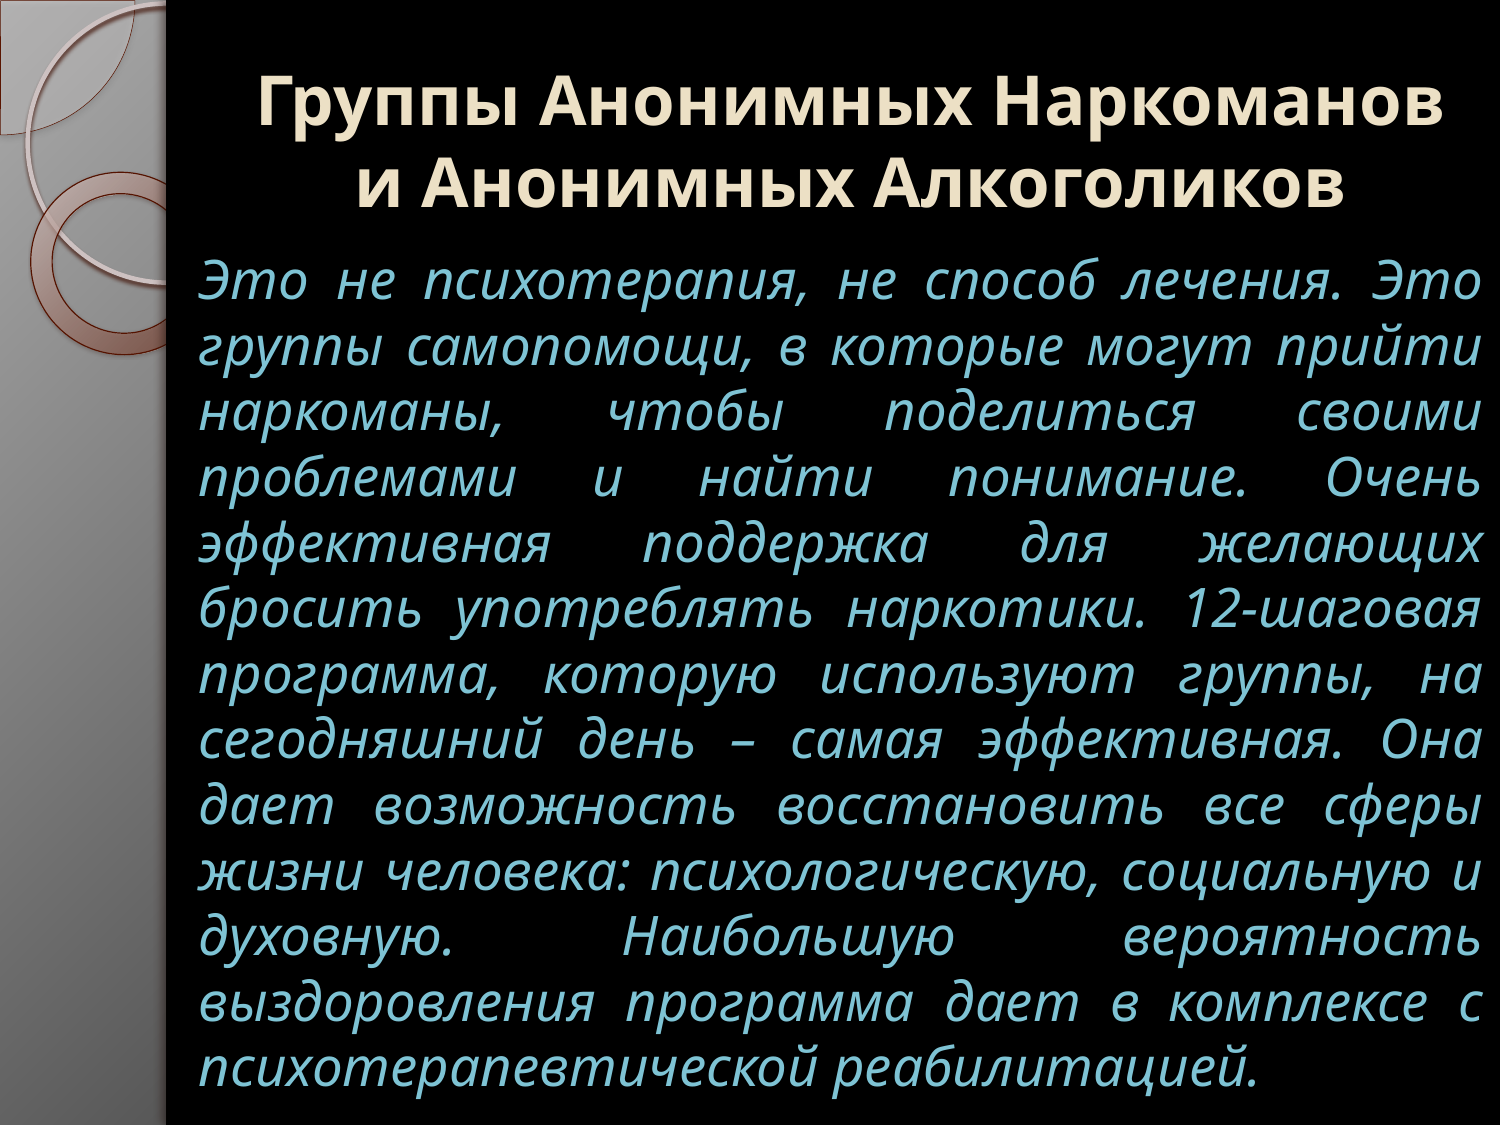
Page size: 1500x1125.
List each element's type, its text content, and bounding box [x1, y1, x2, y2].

title Группы Анонимных Наркоманов и Анонимных Алкоголиков [235, 45, 1466, 233]
list Это не психотерапия, не способ лечения. Это группы самопомощи, в которые могут прийти наркоманы, чтобы поделиться своими проблемами и найти понимание. Очень эффективная поддержка для желающих бросить употреблять наркотики. 12-шаговая программа, которую используют группы, на сегодняшний день – самая эффективная. Она дает возможность восстановить все сферы жизни человека: психологическую, социальную и духовную. Наибольшую вероятность выздоровления программа дает в комплексе с психотерапевтической реабилитацией. [171, 237, 1500, 1125]
